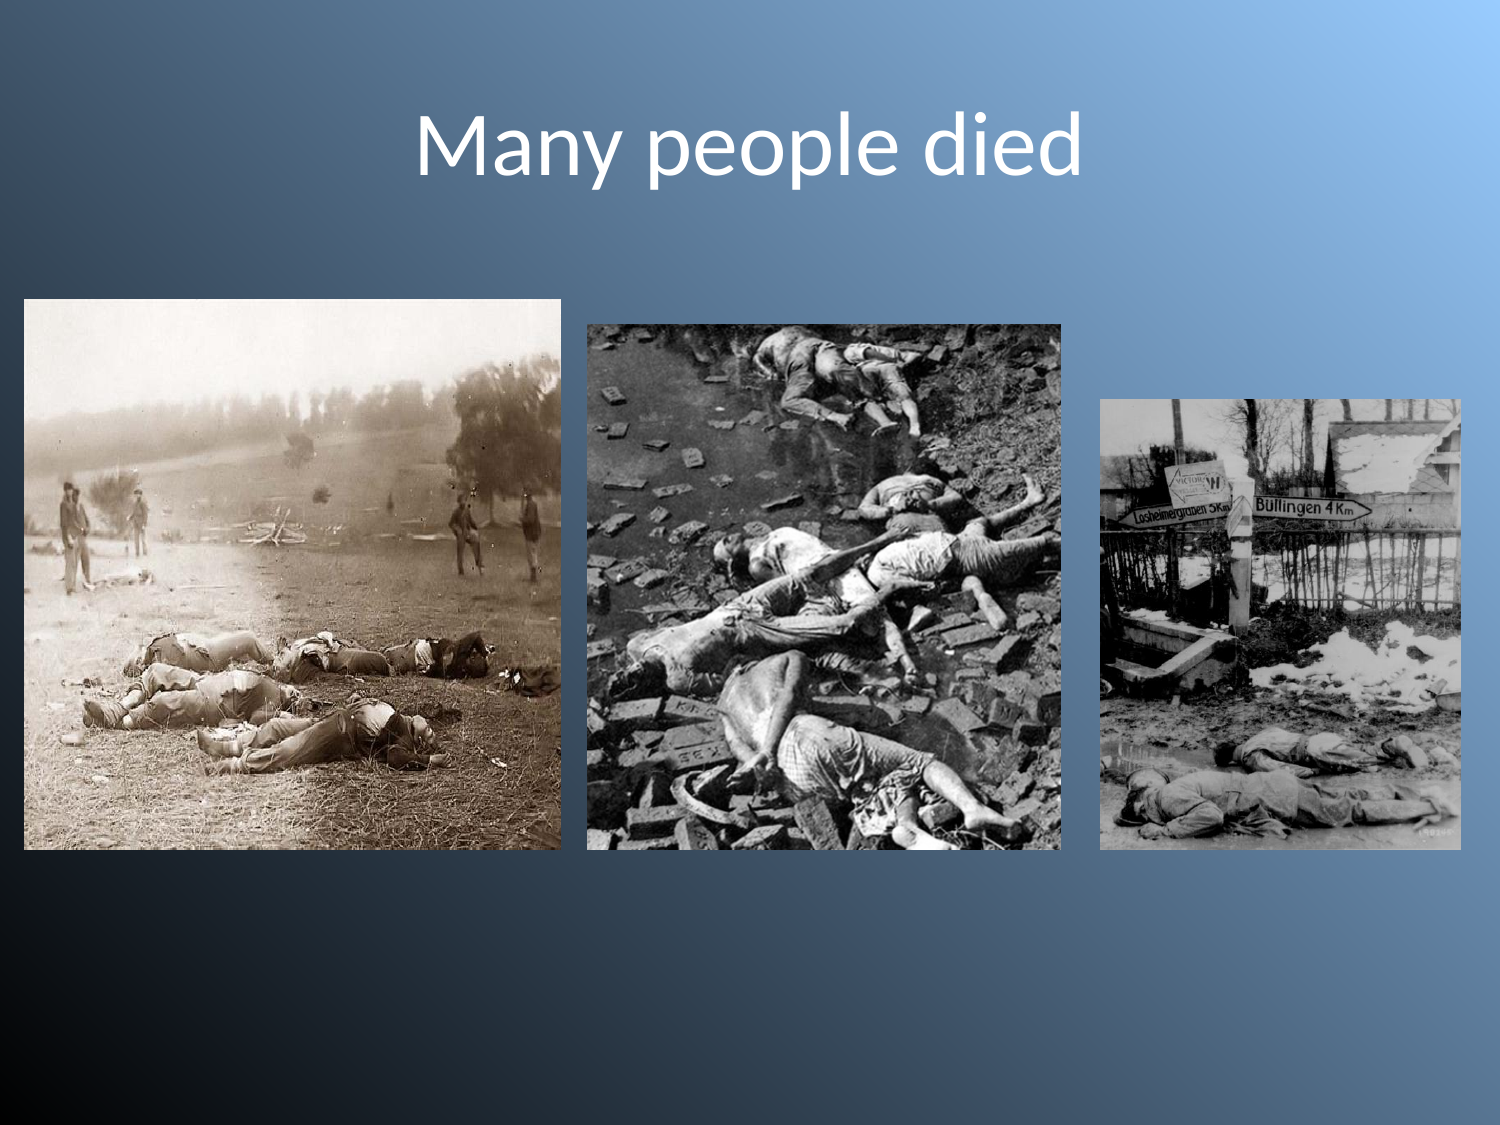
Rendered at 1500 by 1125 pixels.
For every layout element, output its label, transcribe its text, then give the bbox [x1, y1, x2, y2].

picture [587, 324, 1062, 851]
picture [1099, 399, 1462, 851]
title Many people died [74, 44, 1426, 233]
picture [24, 299, 561, 851]
